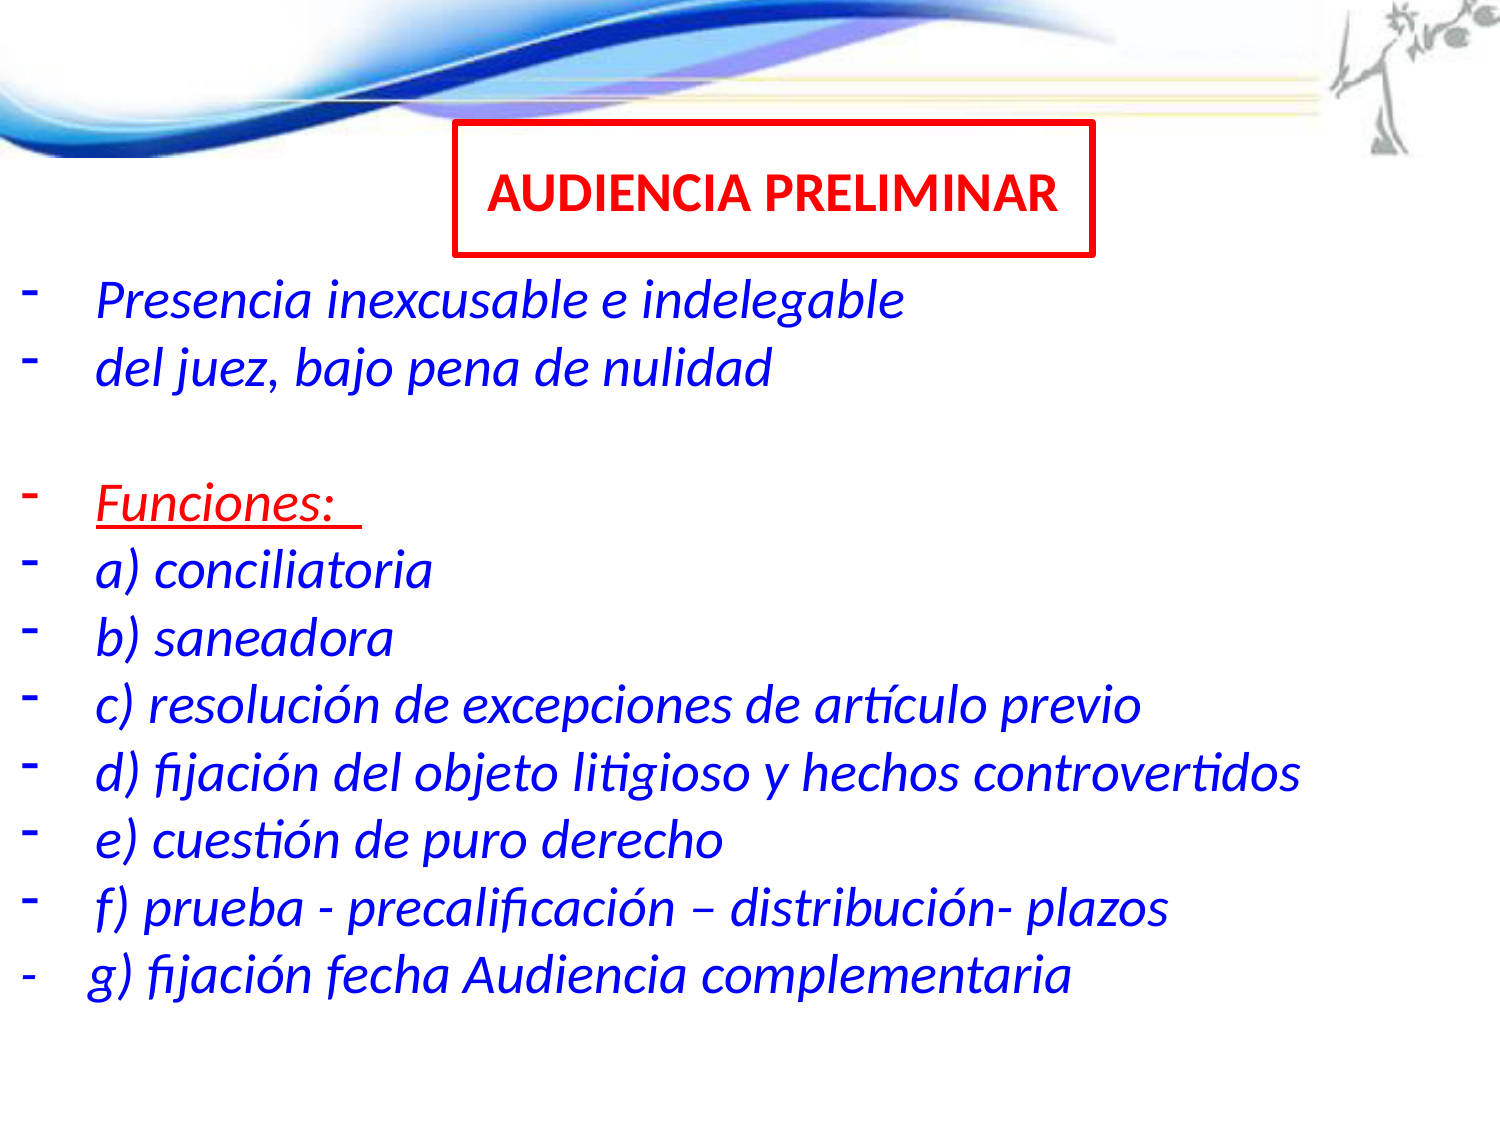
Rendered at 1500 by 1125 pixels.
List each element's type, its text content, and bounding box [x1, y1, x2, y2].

picture [0, 0, 1500, 158]
text_box AUDIENCIA PRELIMINAR [453, 165, 1095, 257]
text_box Presencia inexcusable e indelegable del juez, bajo pena de nulidad Funciones: a) conciliatoria b) saneadora c) resolución de excepciones de artículo previo d) fijación del objeto litigioso y hechos controvertidos e) cuestión de puro derecho f) prueba - precalificación – distribución- plazos - g) fijación fecha Audiencia complementaria [5, 164, 1500, 1125]
